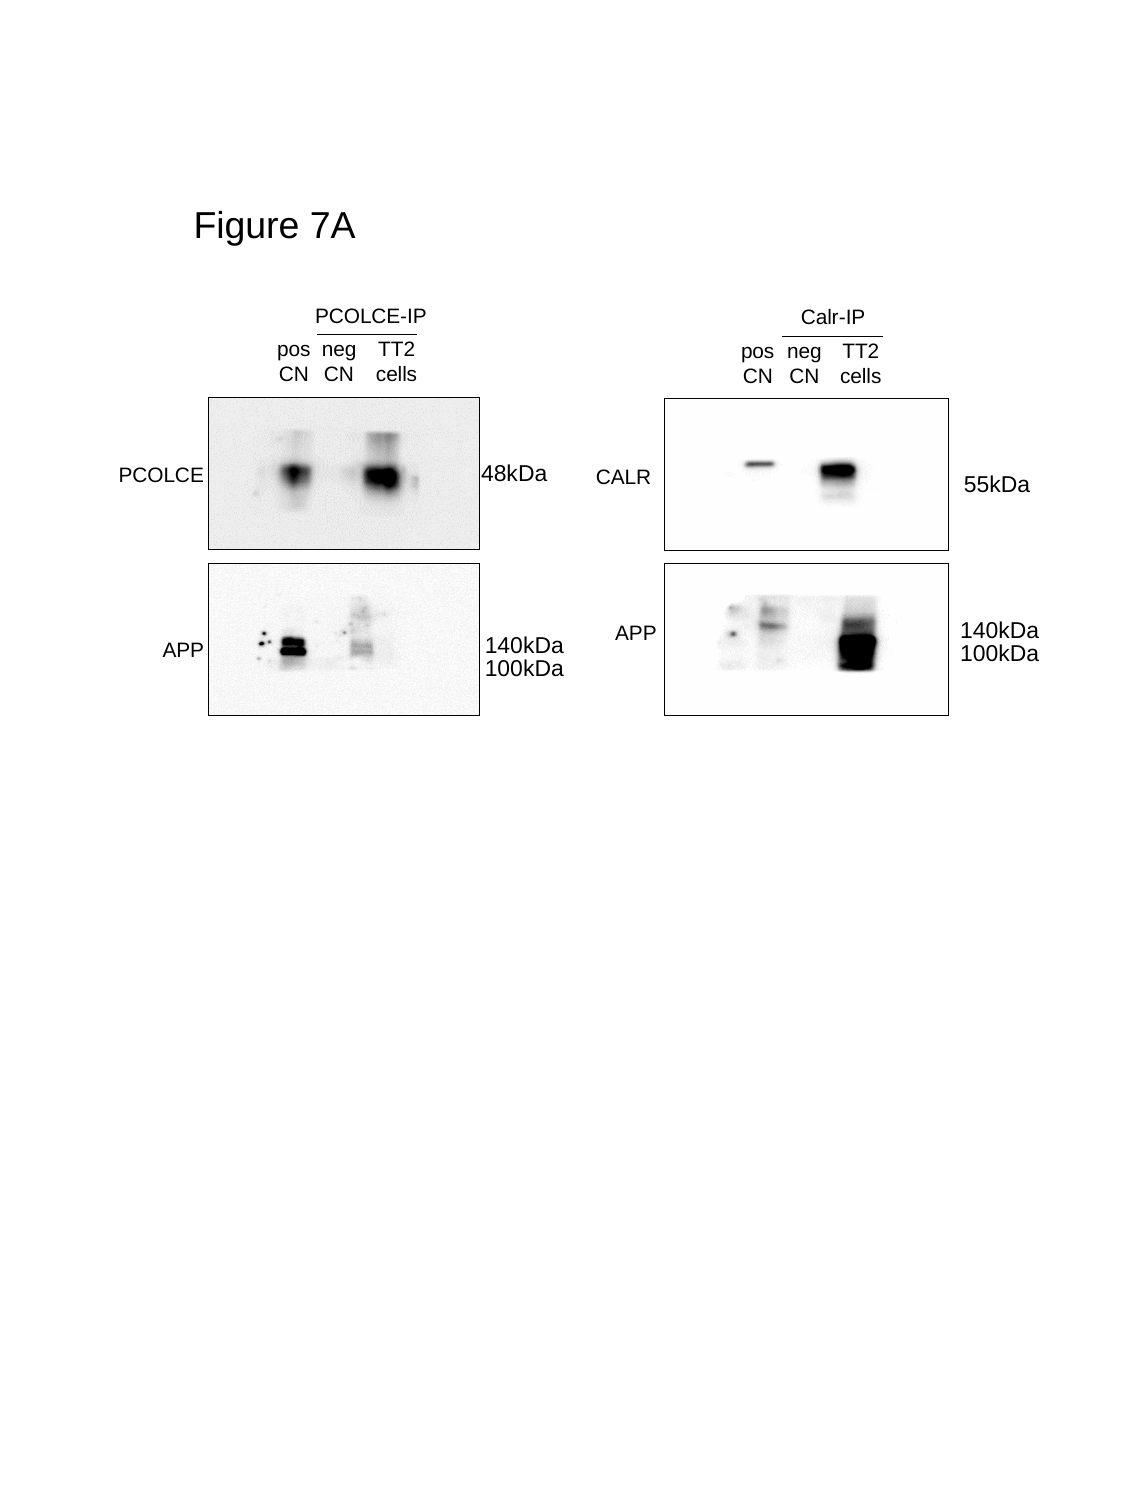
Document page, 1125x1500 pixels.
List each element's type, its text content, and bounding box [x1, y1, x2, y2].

text_box pos CN [726, 330, 769, 395]
text_box PCOLCE [86, 454, 208, 495]
picture [208, 397, 480, 550]
text_box neg CN [304, 335, 342, 394]
text_box neg CN [769, 330, 806, 395]
picture [664, 563, 949, 716]
text_box Figure 7A [178, 194, 371, 254]
text_box 55kDa [949, 462, 1077, 505]
text_box PCOLCE-IP [287, 295, 442, 335]
text_box APP [142, 629, 208, 670]
text_box 100kDa [949, 651, 1073, 674]
text_box pos CN [262, 328, 304, 394]
text_box CALR [561, 456, 664, 497]
picture [208, 563, 480, 716]
text_box 48kDa [480, 451, 593, 494]
text_box 140kDa [480, 623, 597, 666]
text_box APP [594, 612, 664, 652]
text_box 140kDa [949, 608, 1073, 651]
text_box TT2 cells [806, 330, 915, 395]
text_box 100kDa [480, 666, 597, 689]
text_box TT2 cells [342, 328, 451, 394]
picture [664, 398, 949, 551]
text_box Calr-IP [781, 296, 881, 330]
